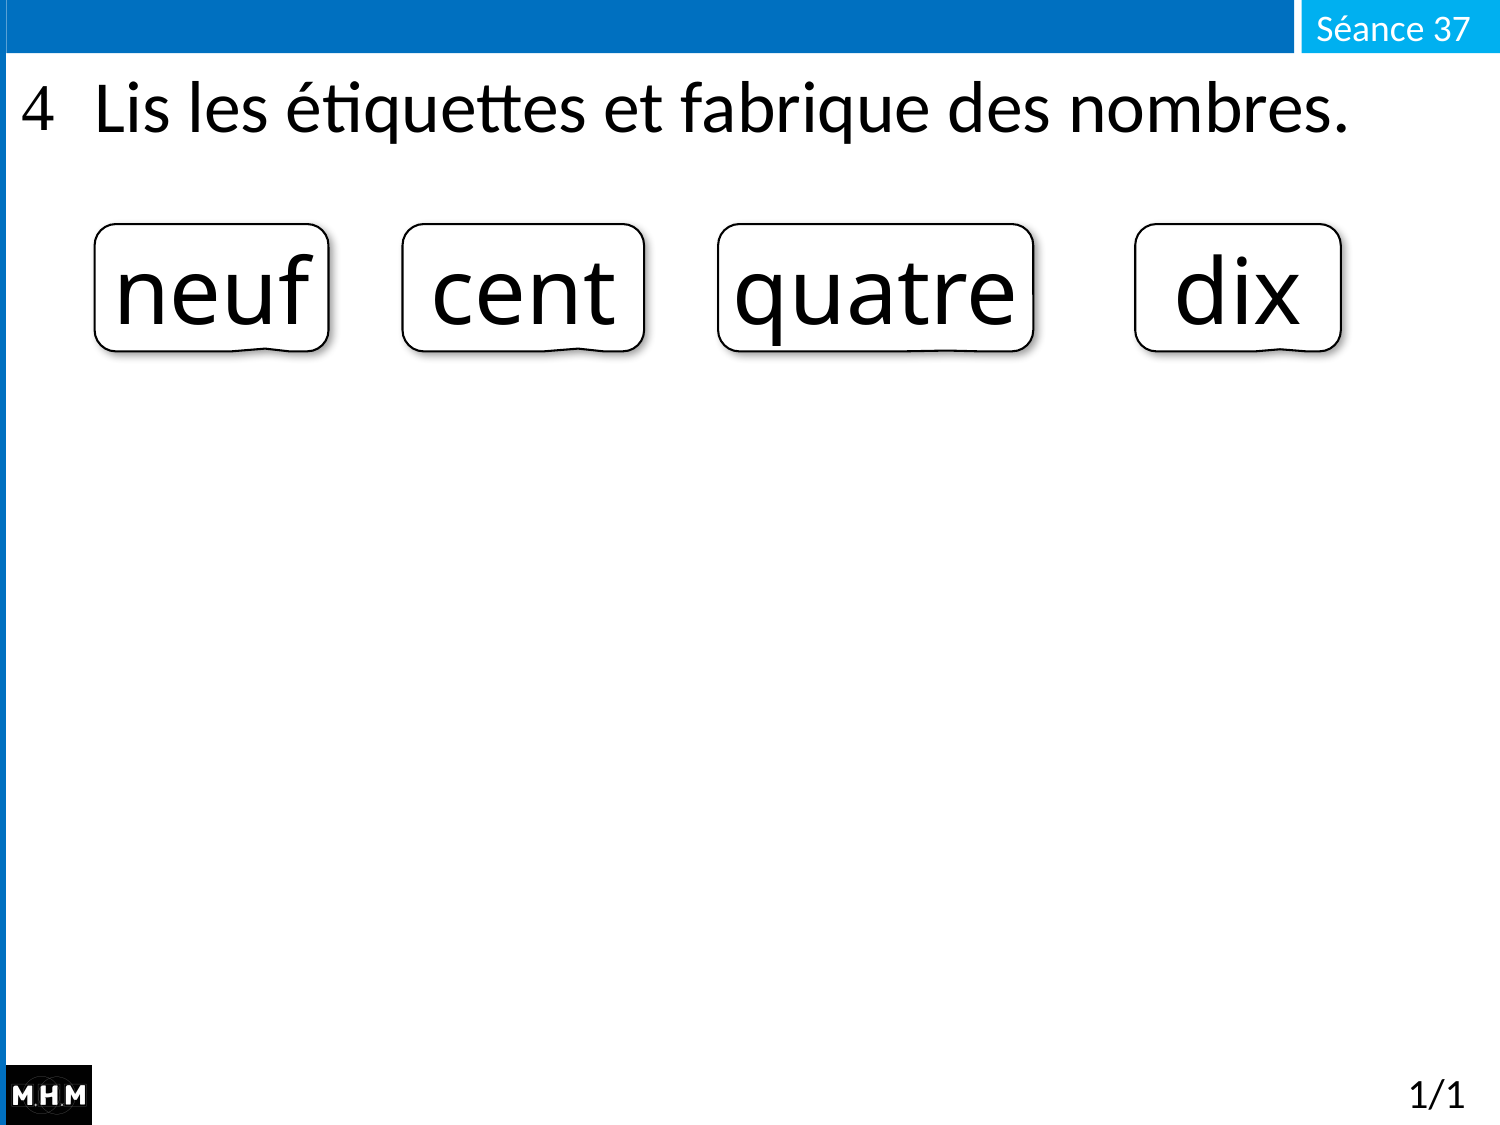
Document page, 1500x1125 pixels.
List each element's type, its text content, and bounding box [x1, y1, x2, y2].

text_box dix [1134, 223, 1342, 353]
list 1/1 [1373, 1064, 1500, 1125]
text_box quatre [717, 223, 1035, 353]
text_box neuf [93, 223, 330, 353]
title Lis les étiquettes et fabrique des nombres. [79, 58, 1374, 158]
text_box cent [401, 223, 646, 353]
picture [6, 1065, 92, 1125]
